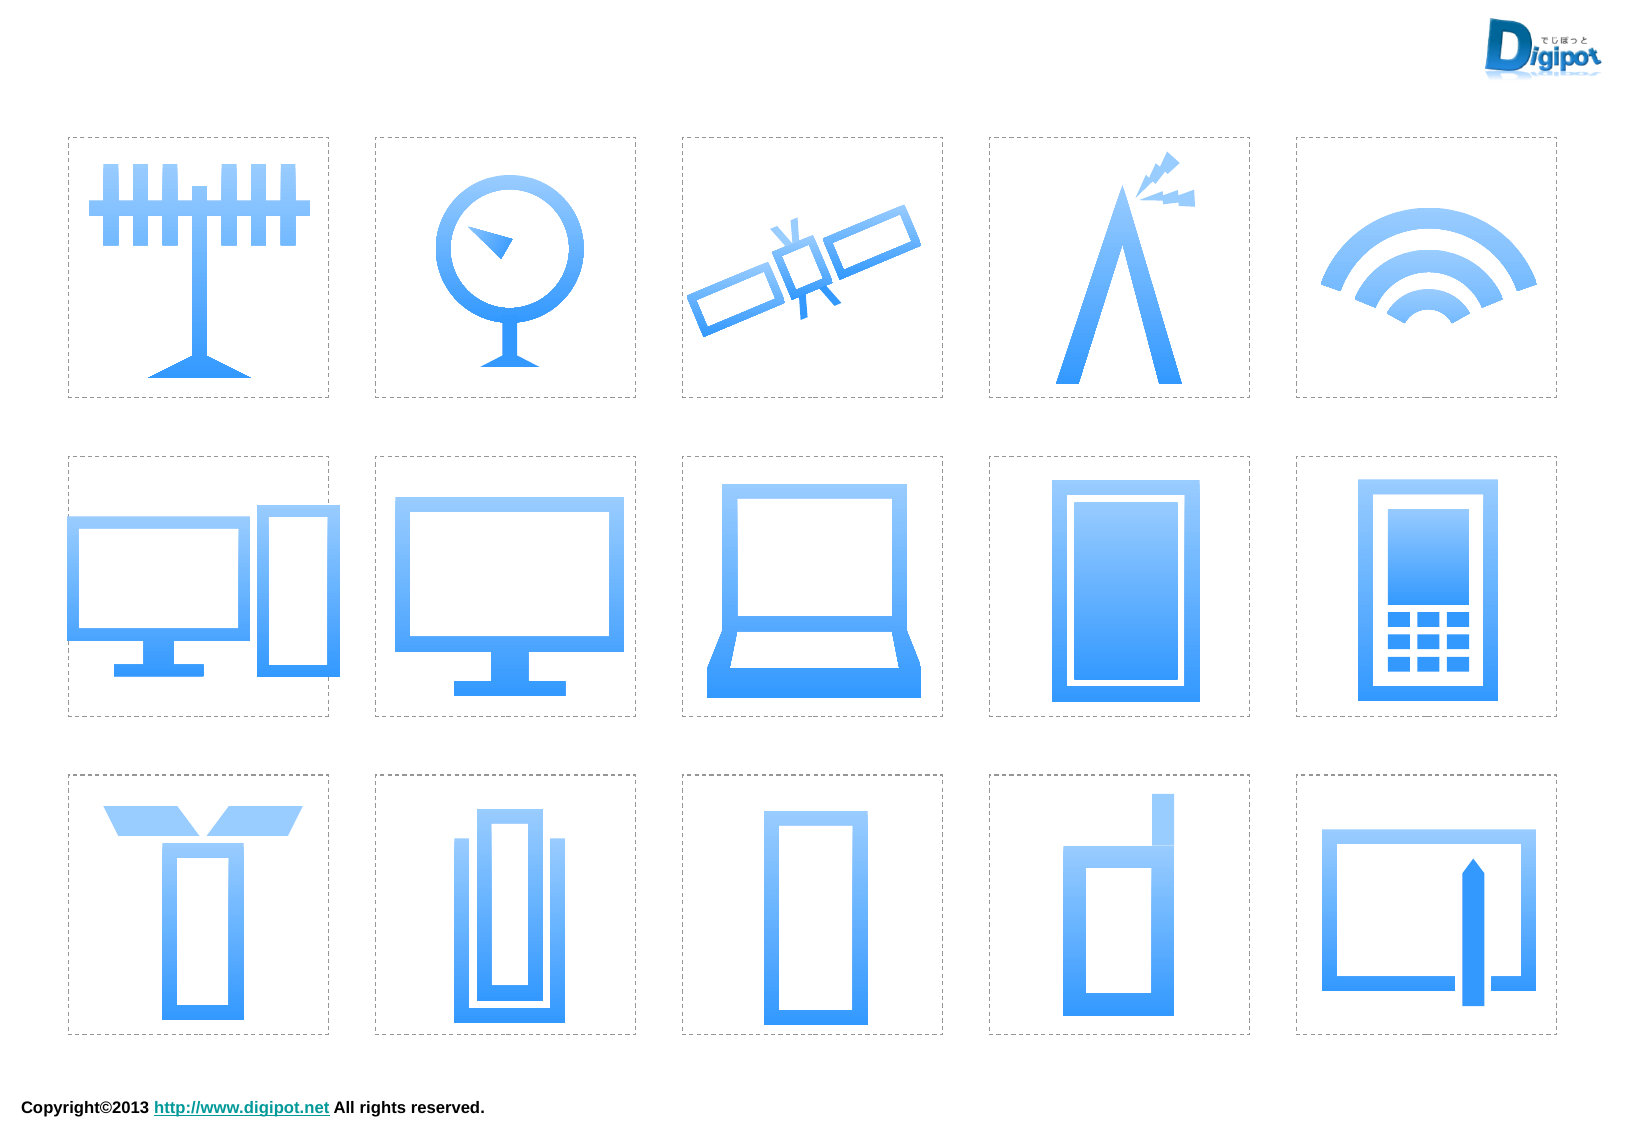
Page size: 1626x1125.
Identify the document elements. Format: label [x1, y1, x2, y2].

text_box [454, 808, 566, 1024]
text_box [1321, 828, 1537, 1007]
text_box [1051, 479, 1200, 702]
text_box [1314, 207, 1544, 437]
text_box [103, 805, 303, 1021]
text_box [435, 174, 584, 368]
text_box [395, 496, 625, 697]
picture [1485, 18, 1602, 82]
text_box [684, 219, 921, 316]
text_box [1063, 793, 1175, 1016]
text_box [764, 810, 868, 1025]
text_box [1055, 154, 1197, 385]
text_box [1357, 479, 1499, 702]
text_box [707, 483, 922, 698]
text_box [66, 504, 341, 678]
text_box [88, 163, 311, 379]
